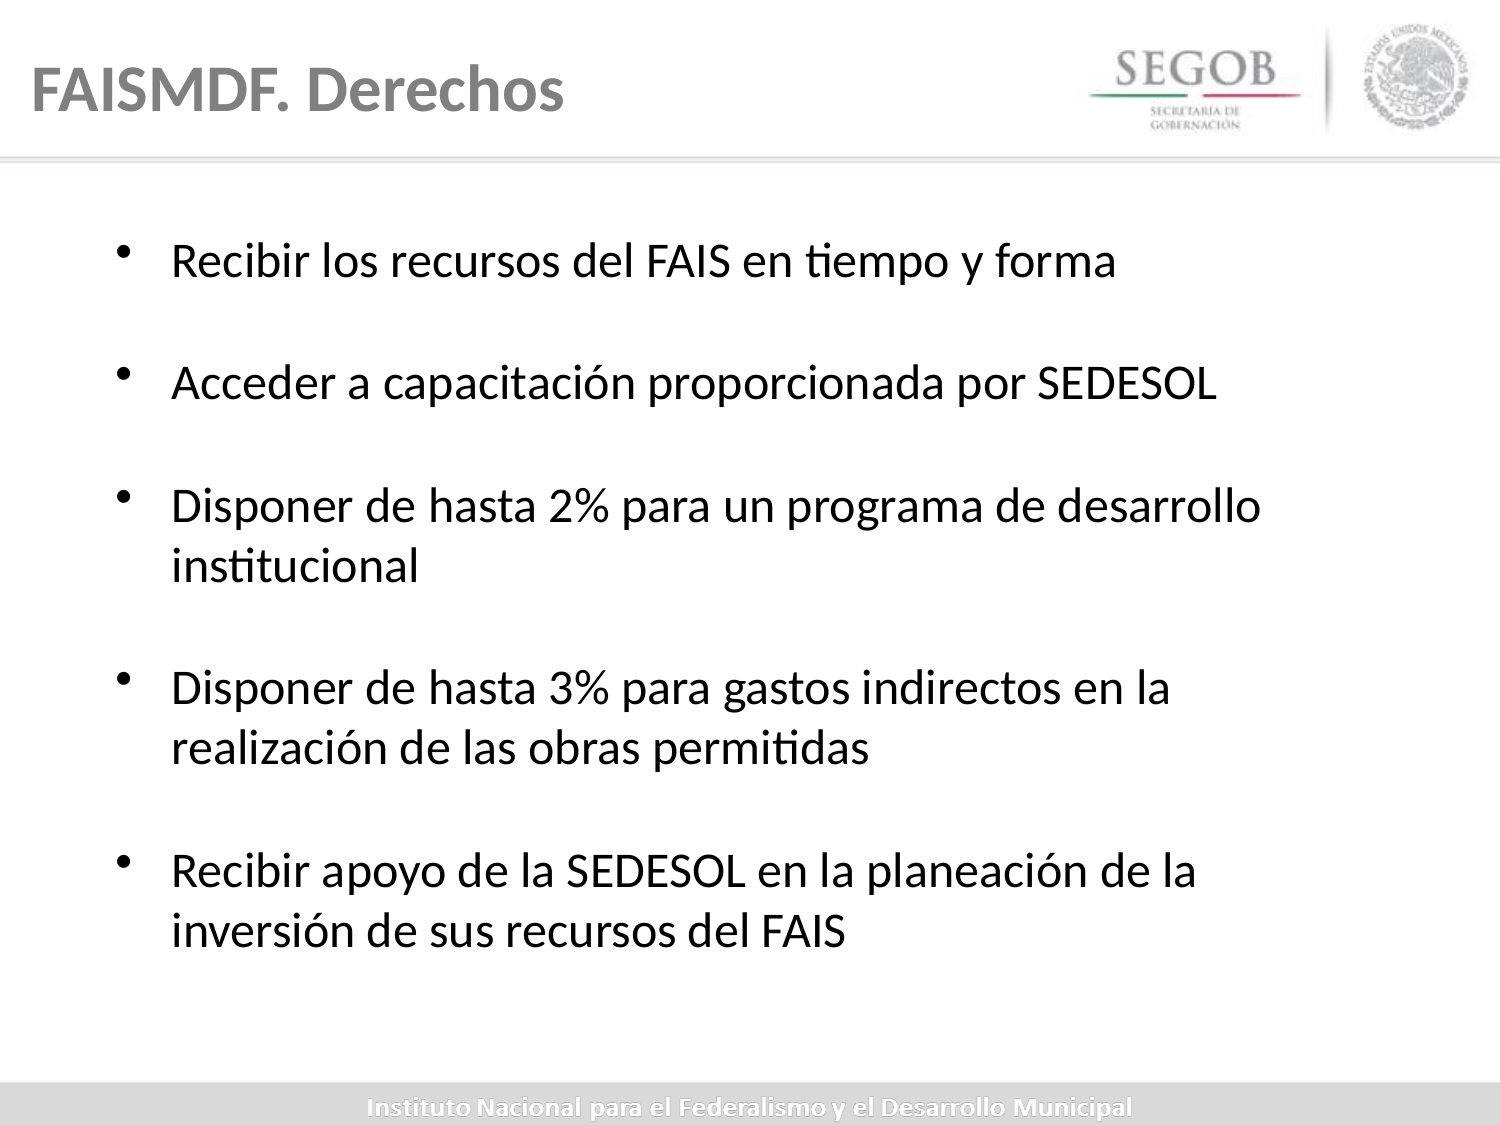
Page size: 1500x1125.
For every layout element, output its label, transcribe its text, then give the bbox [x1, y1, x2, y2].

picture [0, 0, 1500, 1125]
text_box FAISMDF. Derechos [16, 52, 1058, 132]
list Recibir los recursos del FAIS en tiempo y forma Acceder a capacitación proporcionada por SEDESOL Disponer de hasta 2% para un programa de desarrollo institucional Disponer de hasta 3% para gastos indirectos en la realización de las obras permitidas Recibir apoyo de la SEDESOL en la planeación de la inversión de sus recursos del FAIS [100, 219, 1400, 988]
